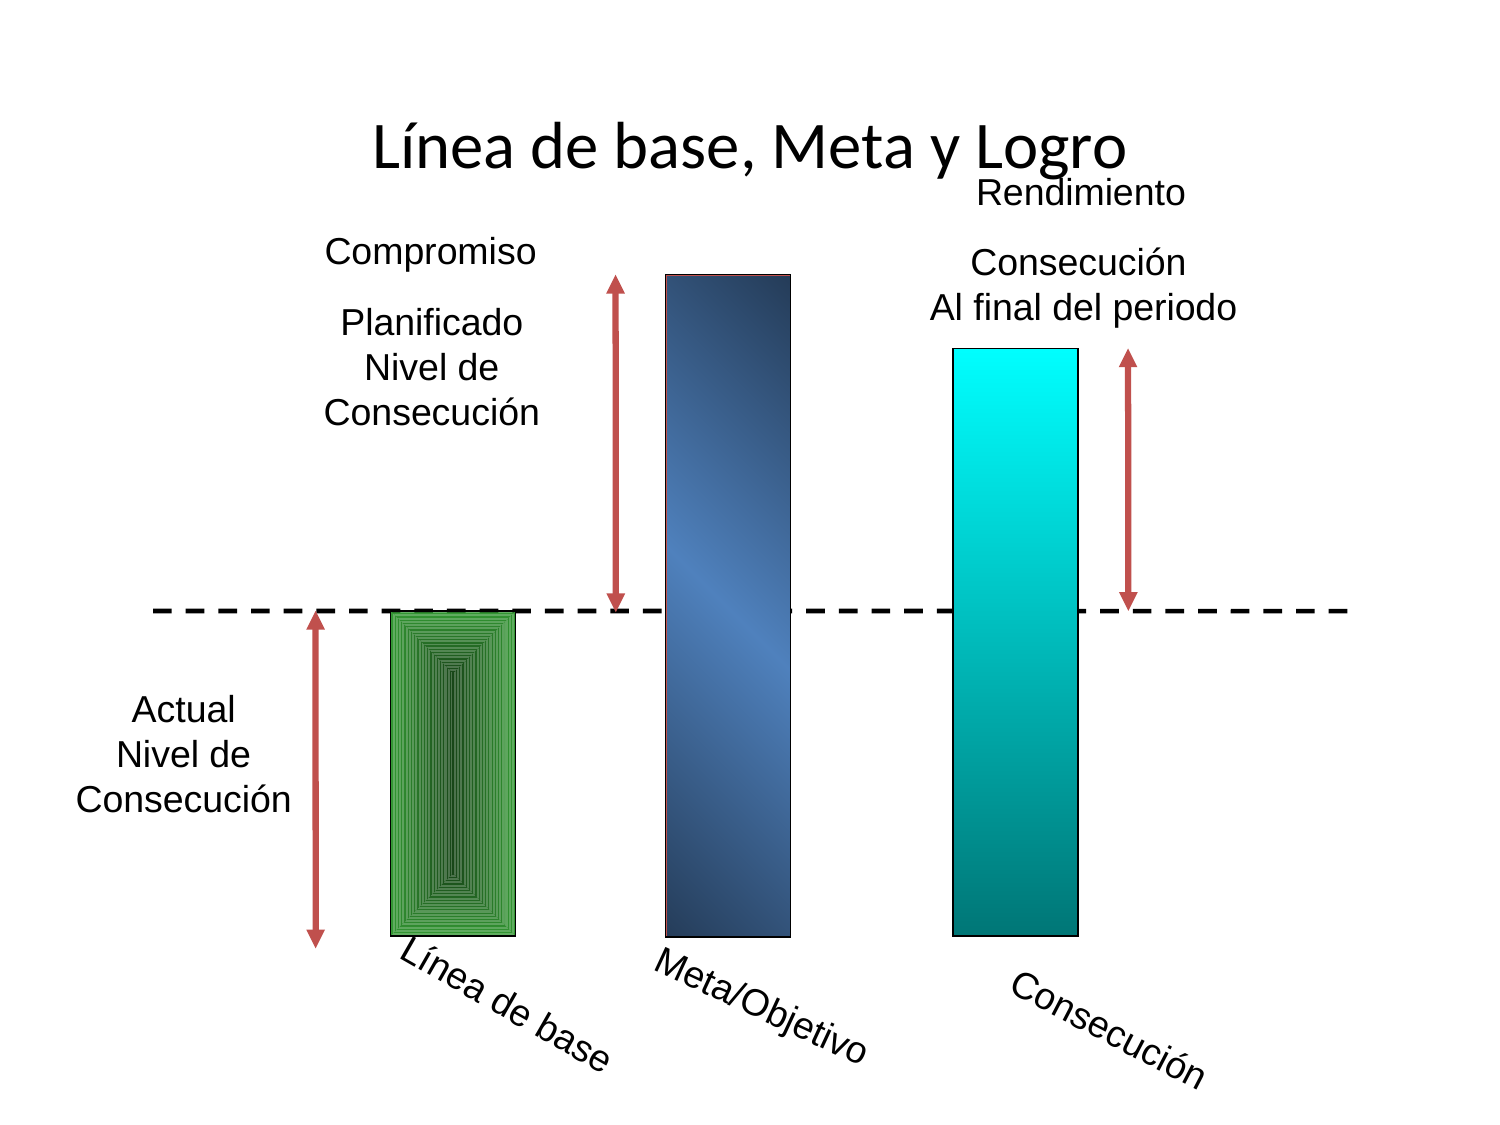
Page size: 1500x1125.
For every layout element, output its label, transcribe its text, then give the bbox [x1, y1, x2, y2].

text_box Planificado Nivel de Consecución [308, 290, 555, 441]
text_box Consecución Al final del periodo [915, 230, 1253, 336]
text_box Consecución [987, 945, 1233, 1112]
text_box Rendimiento [961, 160, 1201, 221]
text_box Compromiso [309, 219, 552, 280]
text_box Línea de base [377, 936, 639, 1096]
text_box [665, 274, 791, 938]
text_box Meta/Objetivo [632, 922, 894, 1087]
text_box [1121, 348, 1135, 611]
text_box [309, 610, 322, 949]
title Línea de base, Meta y Logro [112, 100, 1388, 184]
text_box [953, 348, 1079, 936]
text_box [390, 610, 516, 936]
text_box [609, 274, 623, 613]
text_box Actual Nivel de Consecución [60, 677, 307, 828]
